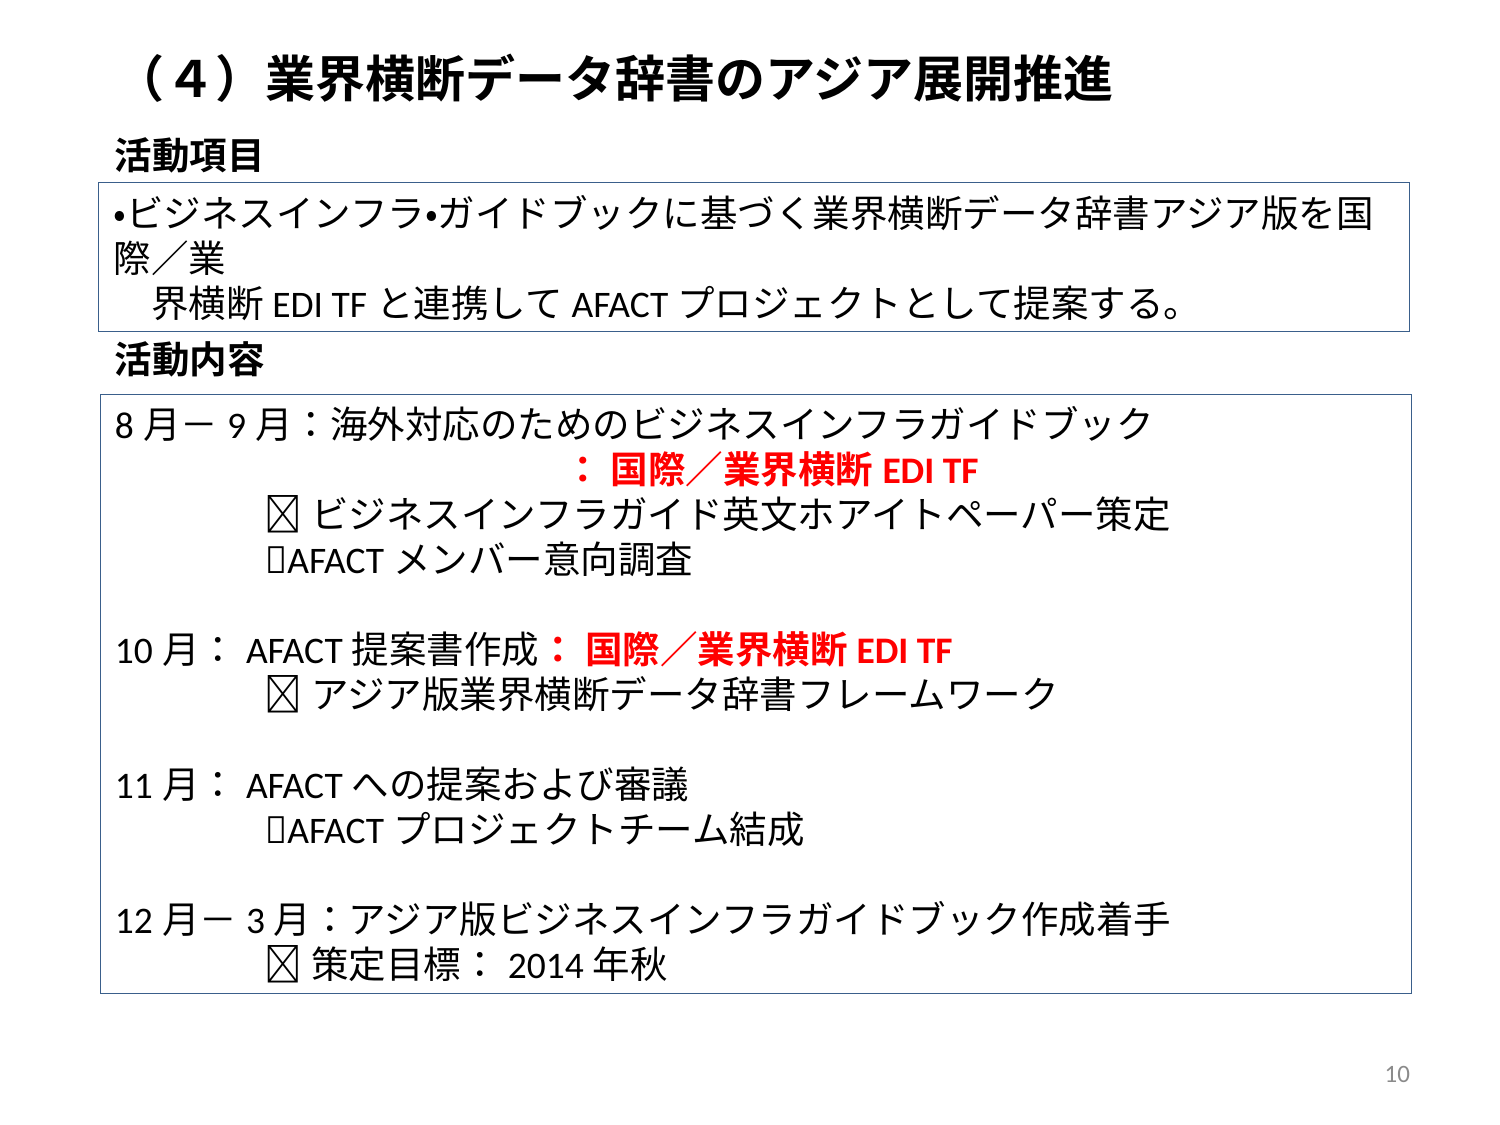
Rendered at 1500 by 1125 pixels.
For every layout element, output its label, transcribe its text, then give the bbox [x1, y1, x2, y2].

text_box 活動項目 [100, 124, 361, 185]
slide_number 10 [1074, 1042, 1425, 1103]
text_box ・ビジネスインフラ・ガイドブックに基づく業界横断データ辞書アジア版を国 際／業 界横断EDI TFと連携してAFACTプロジェクトとして提案する。 [98, 182, 1410, 332]
text_box 活動内容 [100, 329, 361, 389]
text_box 8月－9月：海外対応のためのビジネスインフラガイドブック ： 国際／業界横断EDI TF ビジネスインフラガイド英文ホアイトペーパー策定 AFACTメンバー意向調査 10月：AFACT提案書作成： 国際／業界横断EDI TF アジア版業界横断データ辞書フレームワーク 11月：AFACTへの提案および審議 AFACTプロジェクトチーム結成 12月－3月：アジア版ビジネスインフラガイドブック作成着手 策定目標：2014年秋 [100, 394, 1412, 994]
text_box （４）業界横断データ辞書のアジア展開推進 [100, 40, 1353, 115]
